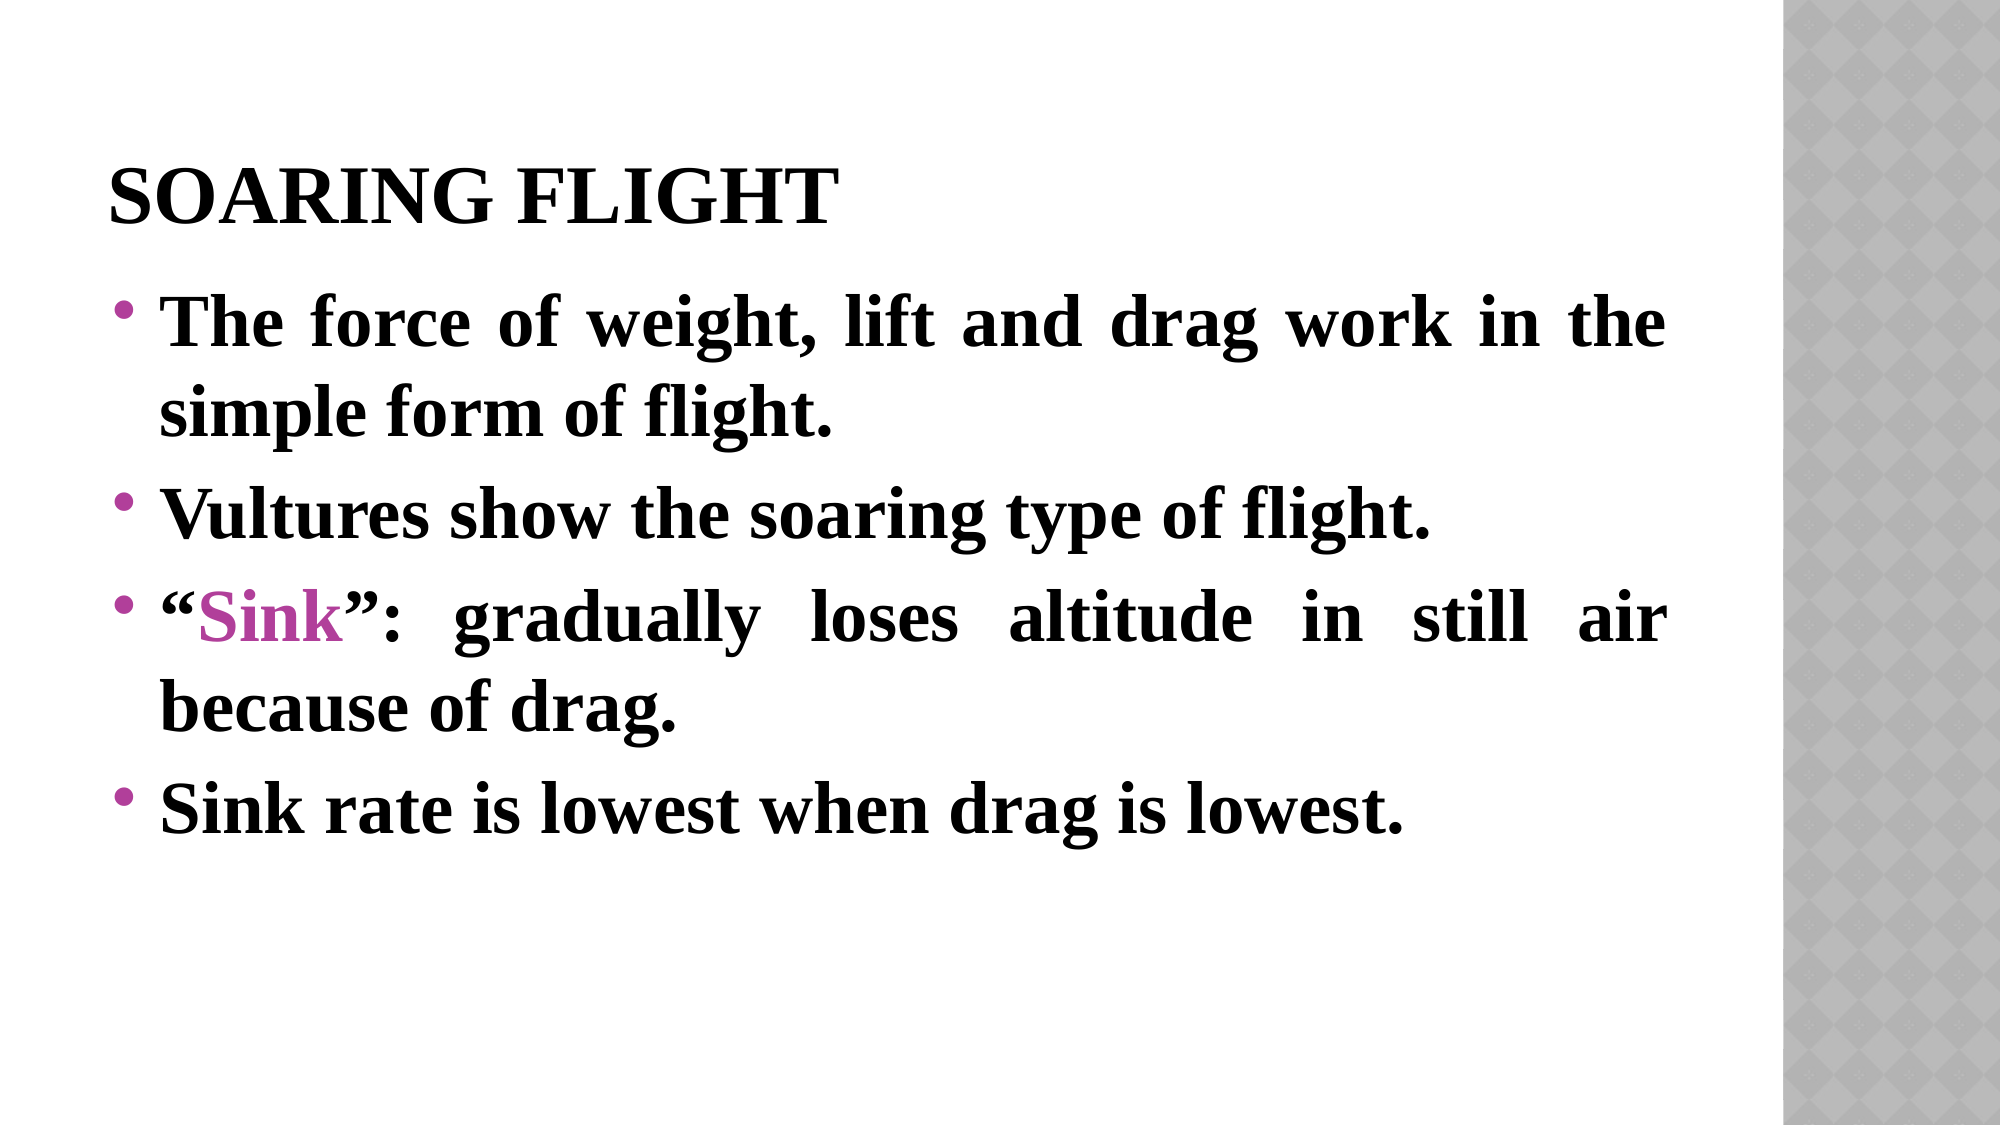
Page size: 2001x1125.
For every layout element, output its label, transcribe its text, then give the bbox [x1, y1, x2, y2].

list The force of weight, lift and drag work in the simple form of flight. Vultures show the soaring type of flight. “Sink”: gradually loses altitude in still air because of drag. Sink rate is lowest when drag is lowest. [99, 264, 1684, 1059]
title Soaring flight [99, 52, 1684, 240]
